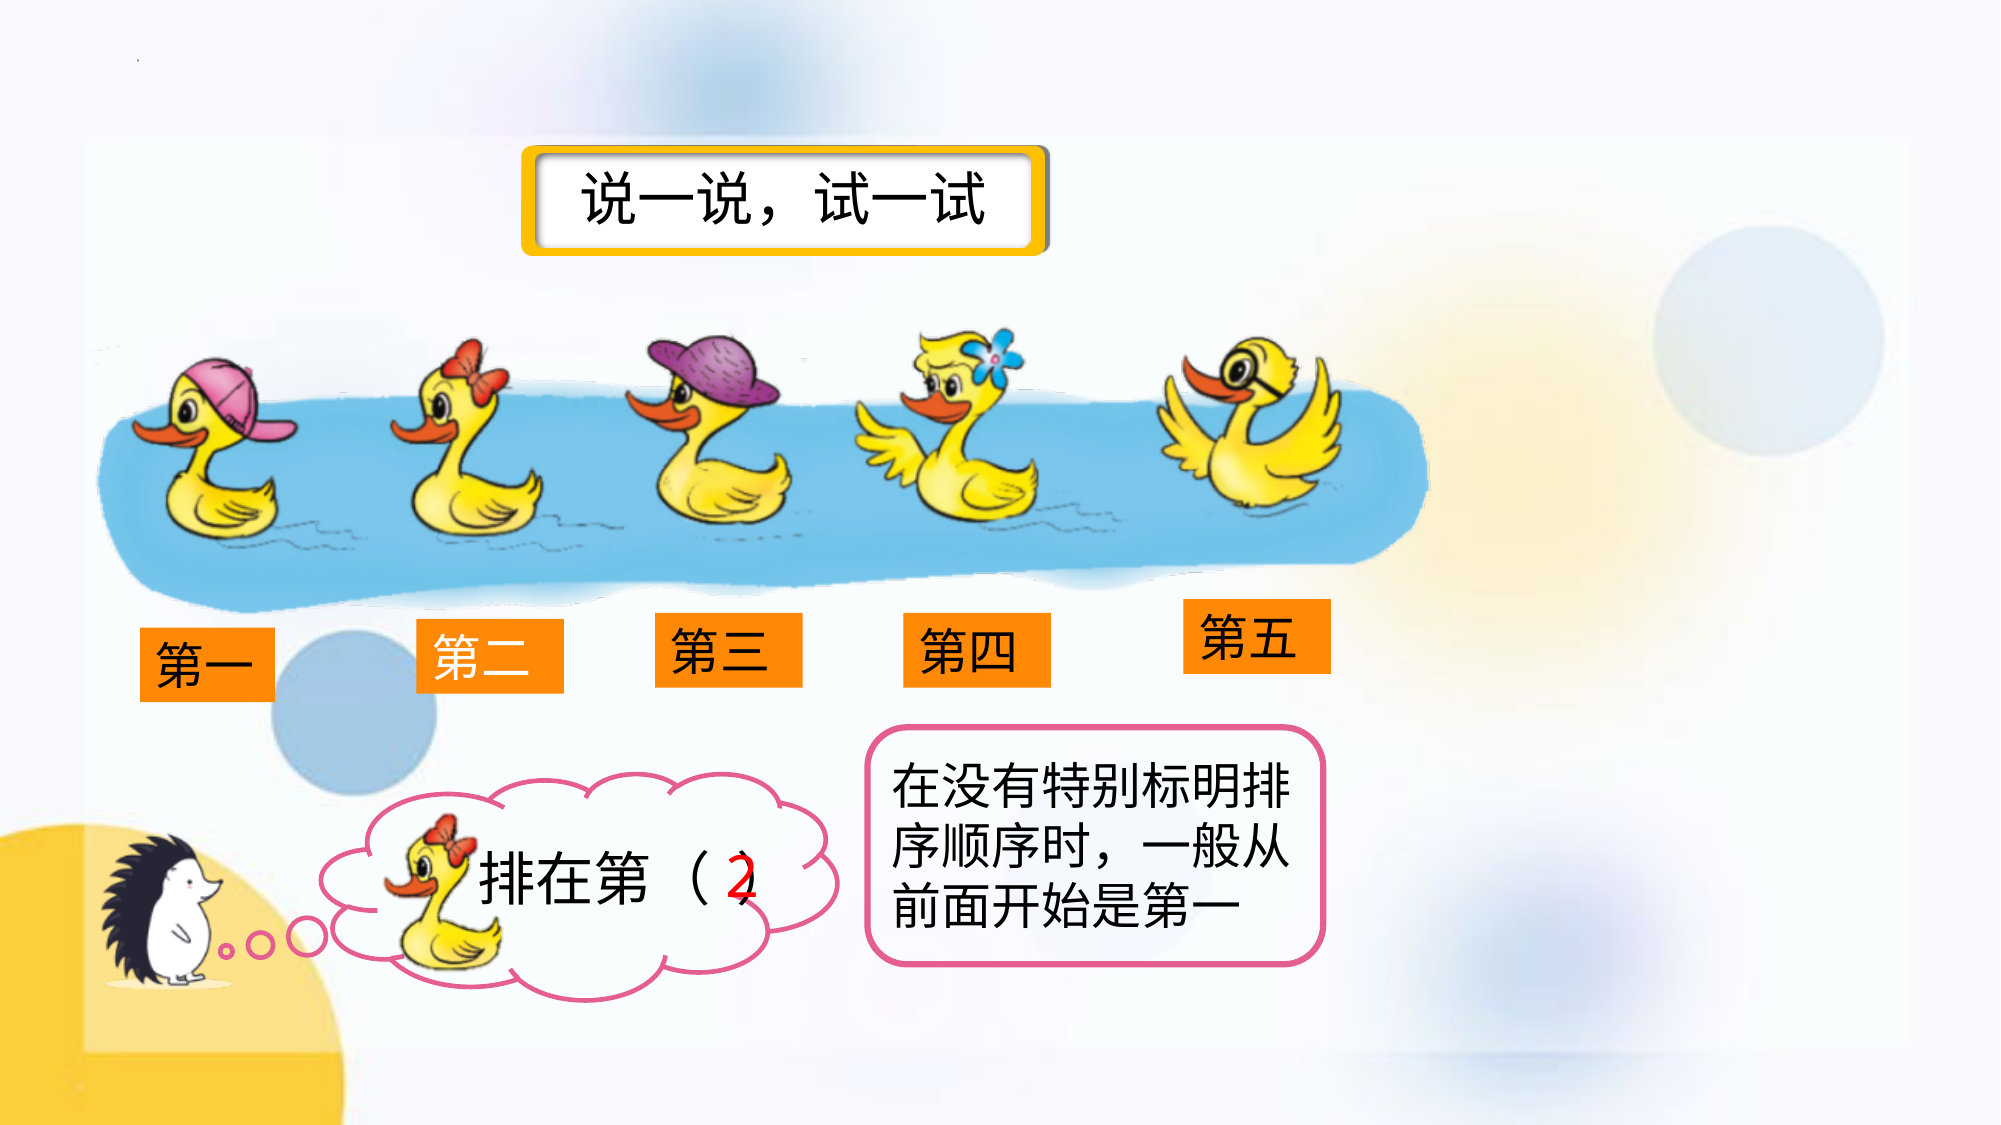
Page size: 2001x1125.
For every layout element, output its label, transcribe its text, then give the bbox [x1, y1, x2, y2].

text_box [332, 912, 340, 945]
text_box 第四 [903, 621, 1051, 688]
text_box 第一 [140, 627, 275, 703]
picture [0, 0, 2001, 1125]
text_box [288, 917, 326, 956]
text_box [320, 856, 340, 905]
text_box 第三 [655, 621, 803, 688]
text_box 2 [709, 831, 804, 916]
text_box 排在第（ ） [522, 834, 838, 920]
text_box [268, 935, 274, 956]
text_box 在没有特别标明排序顺序时，一般从前面开始是第一 [877, 747, 1355, 943]
text_box [867, 727, 1319, 965]
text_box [521, 145, 1045, 256]
text_box [396, 774, 826, 834]
text_box [522, 920, 810, 1001]
text_box 第五 [1183, 621, 1331, 674]
text_box 第二 [416, 621, 564, 694]
